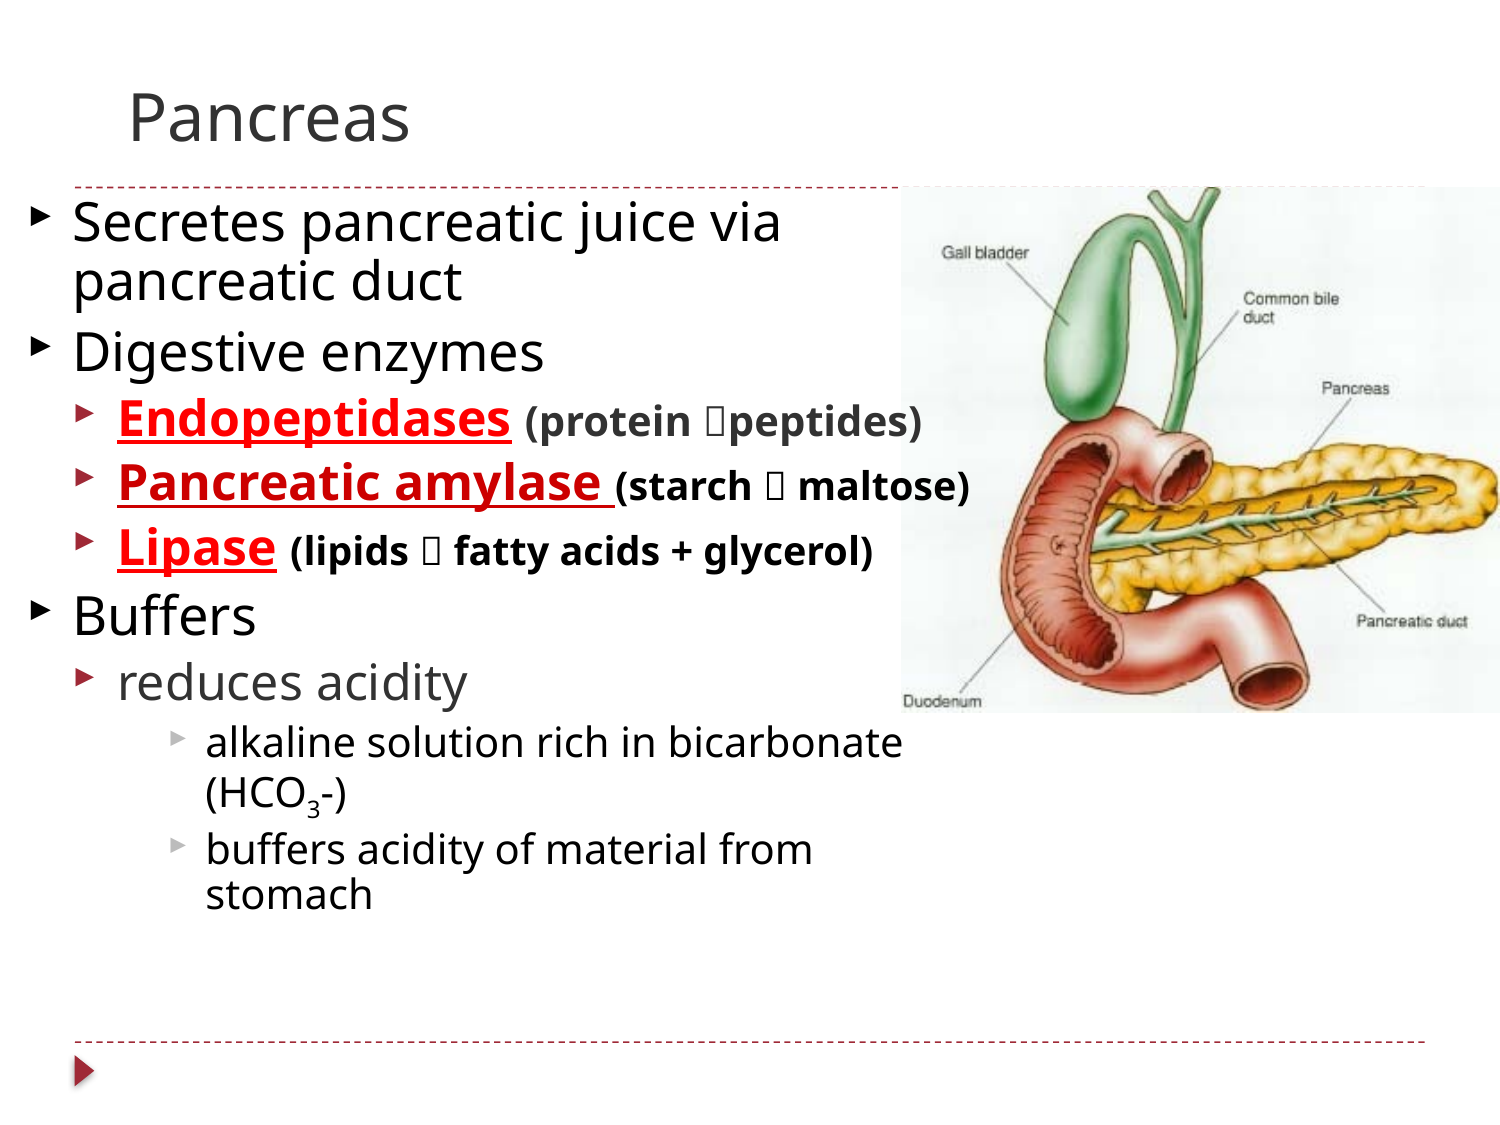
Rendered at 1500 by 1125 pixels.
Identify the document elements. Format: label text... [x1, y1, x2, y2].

title Pancreas [112, 0, 1413, 163]
picture [901, 187, 1500, 713]
list Secretes pancreatic juice via pancreatic duct Digestive enzymes Endopeptidases (protein peptides) Pancreatic amylase (starch  maltose) Lipase (lipids  fatty acids + glycerol) Buffers reduces acidity alkaline solution rich in bicarbonate (HCO3-) buffers acidity of material from stomach [12, 187, 1000, 1100]
